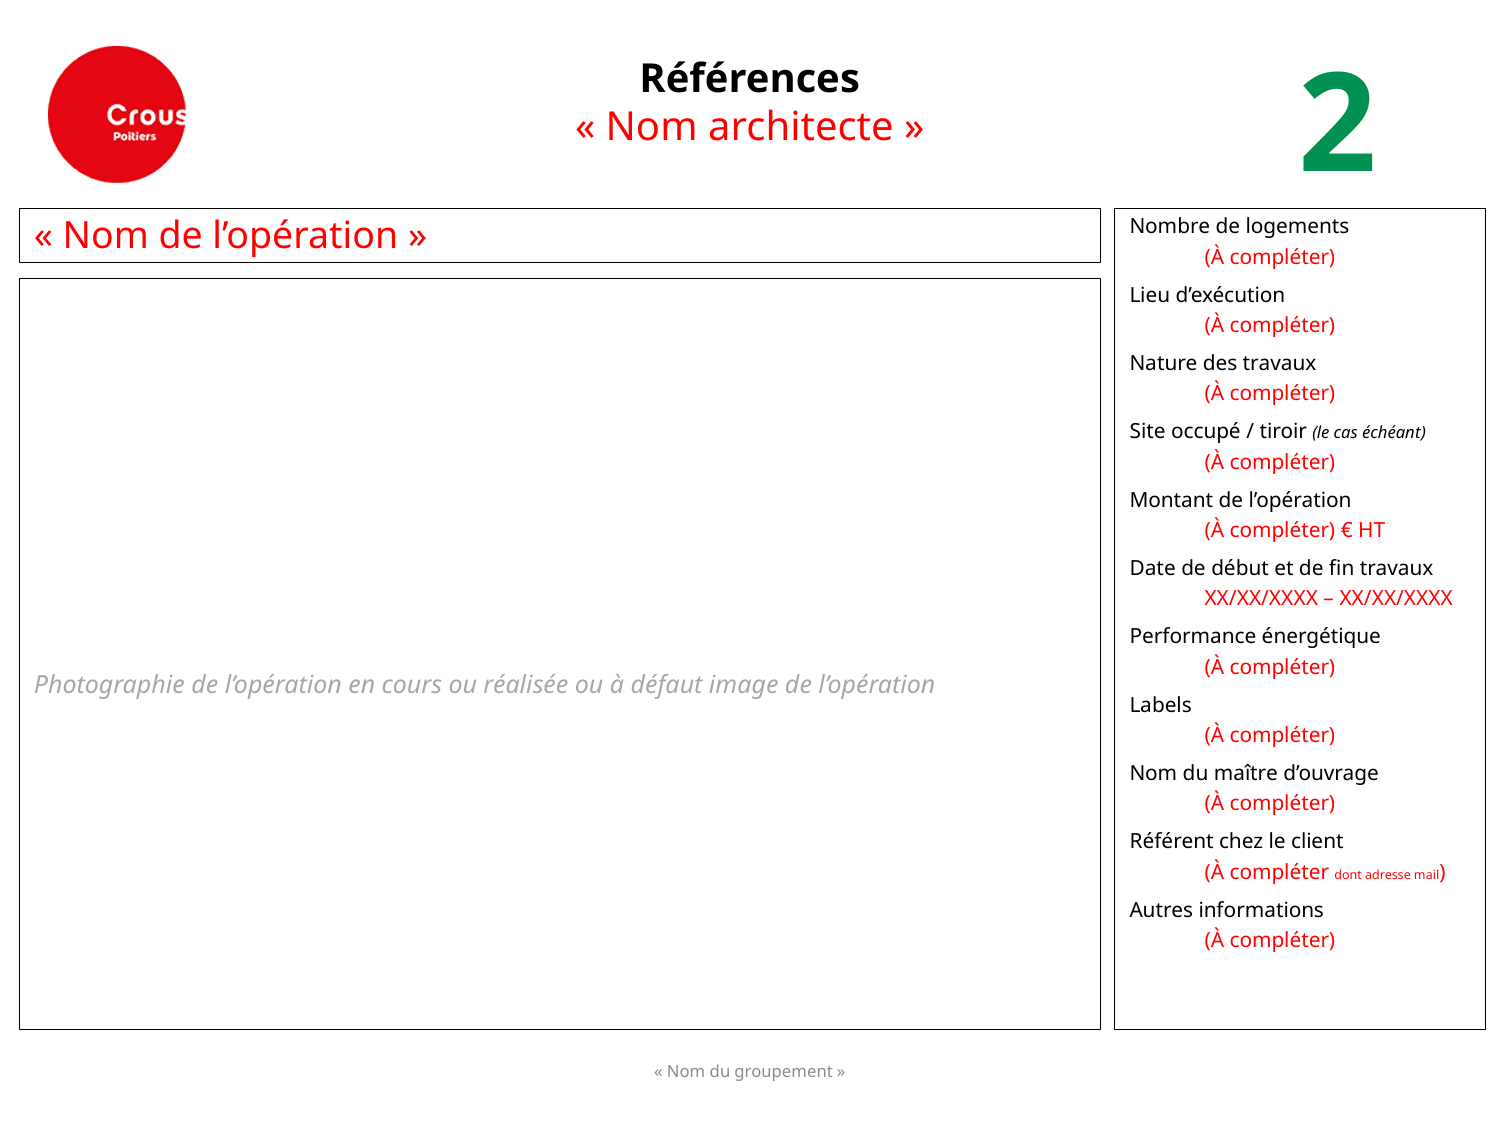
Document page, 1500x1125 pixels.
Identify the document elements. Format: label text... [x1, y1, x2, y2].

footer « Nom du groupement » [496, 1042, 1004, 1103]
list Photographie de l’opération en cours ou réalisée ou à défaut image de l’opération [18, 278, 1101, 1029]
text_box Références « Nom architecte » [74, 45, 1425, 157]
list 2 [1250, 157, 1425, 227]
picture [32, 30, 202, 199]
list « Nom de l’opération » [18, 208, 1101, 263]
list Nombre de logements (À compléter) Lieu d’exécution (À compléter) Nature des travaux (À compléter) Site occupé / tiroir (le cas échéant) (À compléter) Montant de l’opération (À compléter) € HT Date de début et de fin travaux XX/XX/XXXX – XX/XX/XXXX Performance énergétique (À compléter) Labels (À compléter) Nom du maître d’ouvrage (À compléter) Référent chez le client (À compléter dont adresse mail) Autres informations (À compléter) [1114, 208, 1486, 1029]
